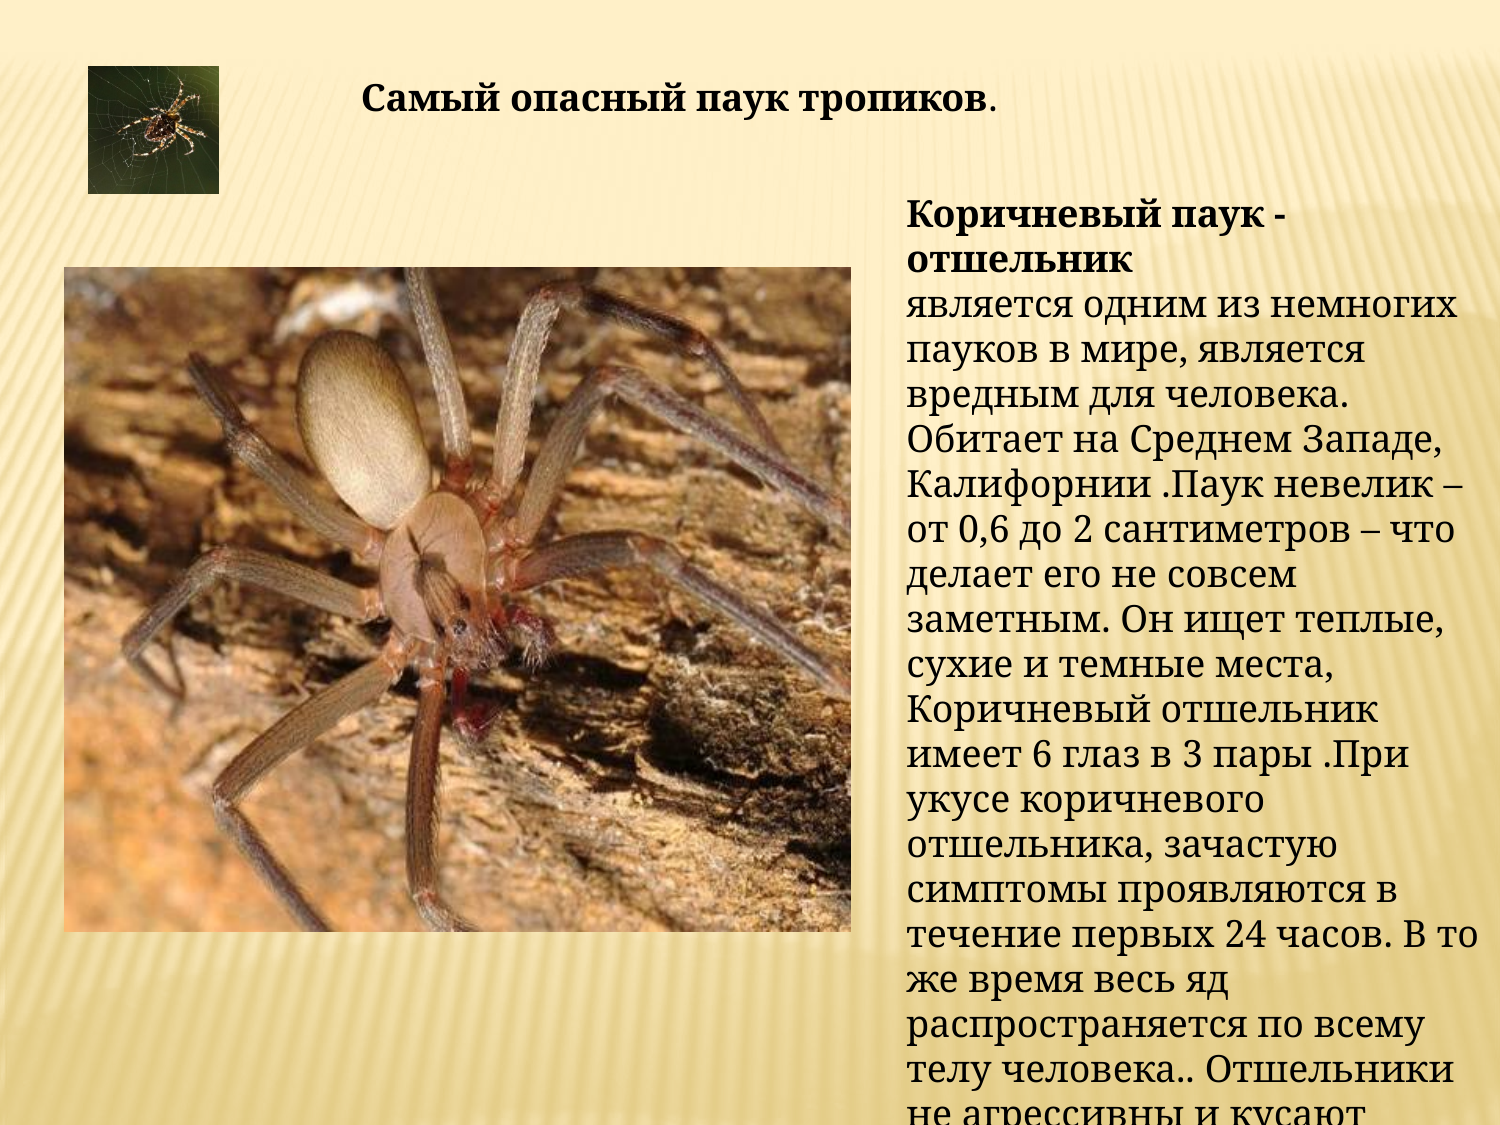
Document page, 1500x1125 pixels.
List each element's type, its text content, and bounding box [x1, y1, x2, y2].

picture [88, 66, 219, 195]
picture [64, 266, 851, 932]
text_box Самый опасный паук тропиков. [336, 66, 1187, 127]
text_box Коричневый паук - отшельник является одним из немногих пауков в мире, является вредным для человека. Обитает на Среднем Западе, Калифорнии .Паук невелик – от 0,6 до 2 сантиметров – что делает его не совсем заметным. Он ищет теплые, сухие и темные места, Коричневый отшельник имеет 6 глаз в 3 пары .При укусе коричневого отшельника, зачастую симптомы проявляются в течение первых 24 часов. В то же время весь яд распространяется по всему телу человека.. Отшельники не агрессивны и кусают только тогда, когда находятся под угрозой. [891, 137, 1500, 1125]
